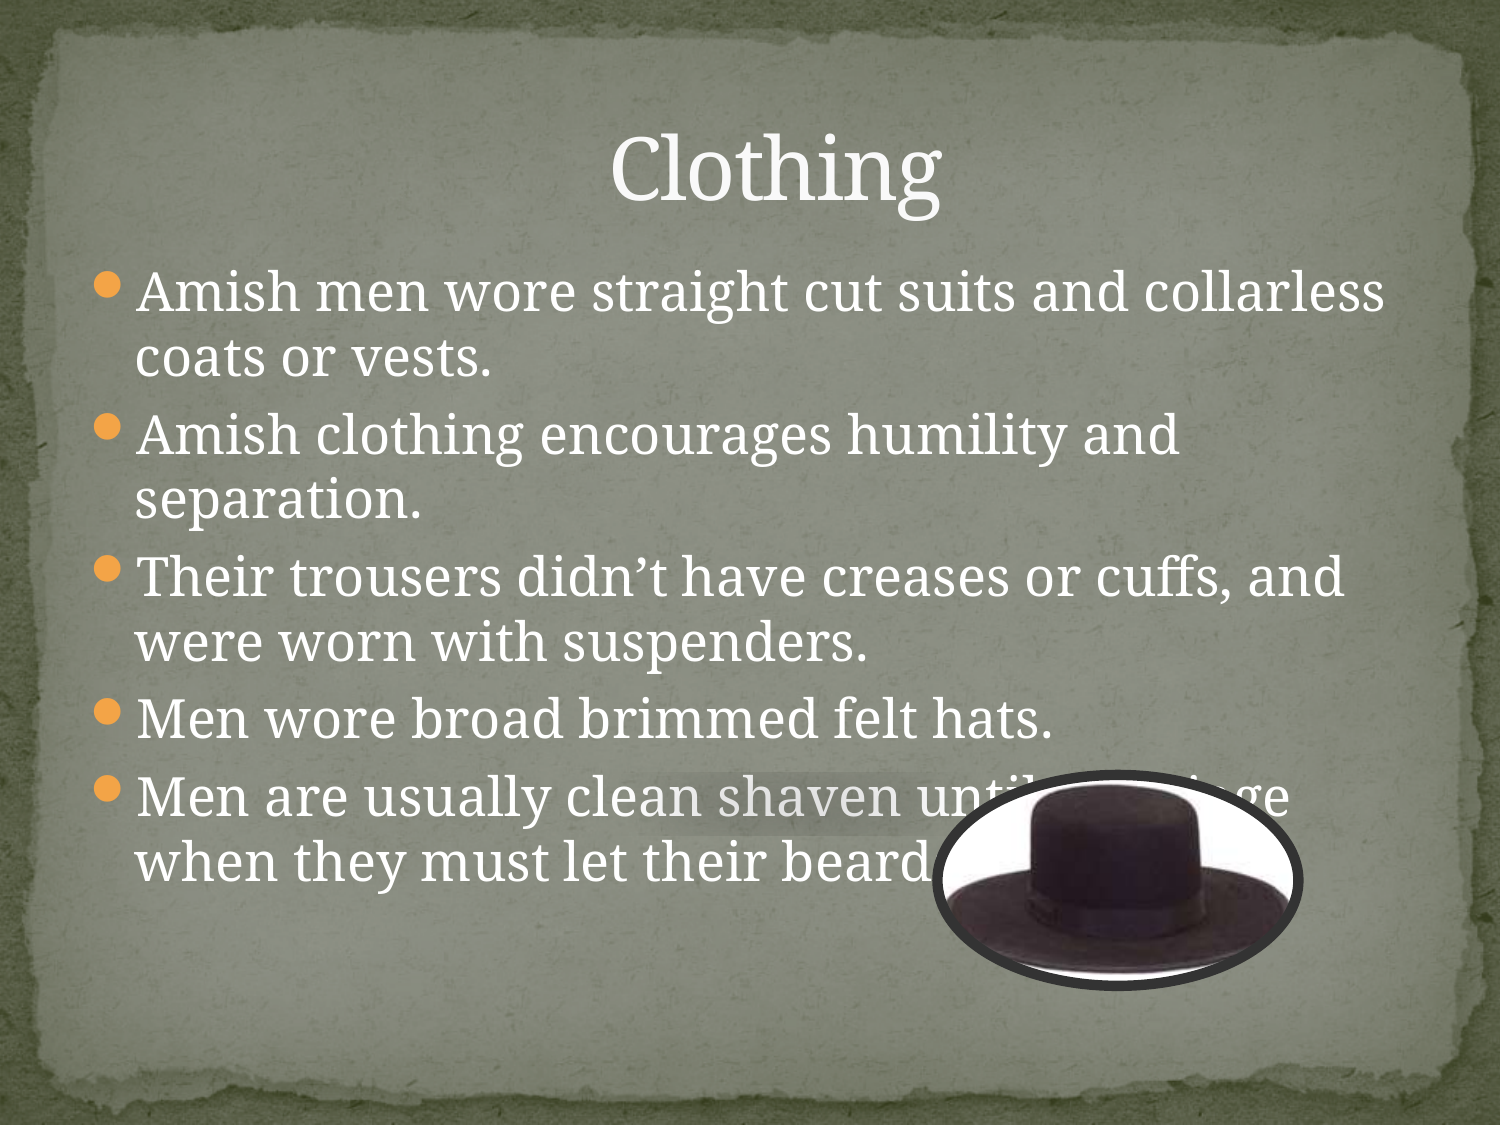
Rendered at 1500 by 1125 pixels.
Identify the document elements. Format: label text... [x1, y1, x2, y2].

list Amish men wore straight cut suits and collarless coats or vests. Amish clothing encourages humility and separation. Their trousers didn’t have creases or cuffs, and were worn with suspenders. Men wore broad brimmed felt hats. Men are usually clean shaven until marriage when they must let their beards grow. [74, 249, 1426, 1001]
title Clothing [74, 24, 1425, 225]
picture [938, 775, 1298, 985]
